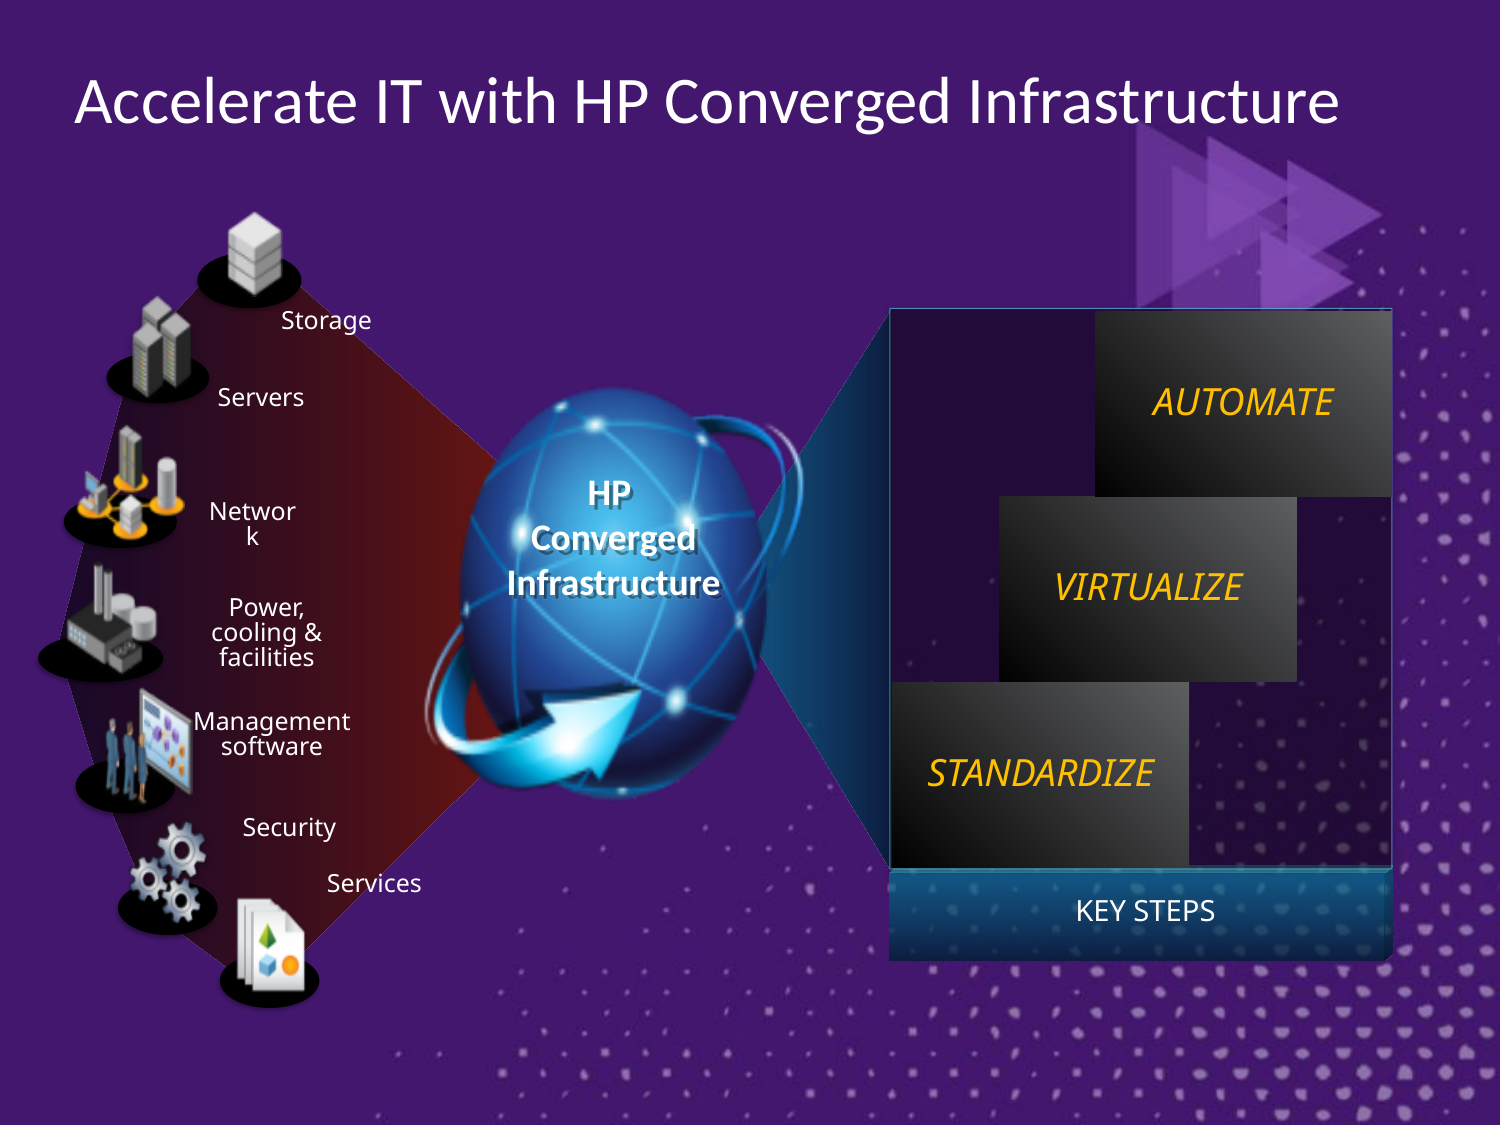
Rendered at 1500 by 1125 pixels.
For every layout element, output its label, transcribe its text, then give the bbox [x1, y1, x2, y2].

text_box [37, 211, 655, 1009]
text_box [717, 308, 1398, 962]
picture [0, 0, 1500, 1125]
title Accelerate IT with HP Converged Infrastructure [59, 55, 1500, 244]
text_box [421, 383, 809, 807]
